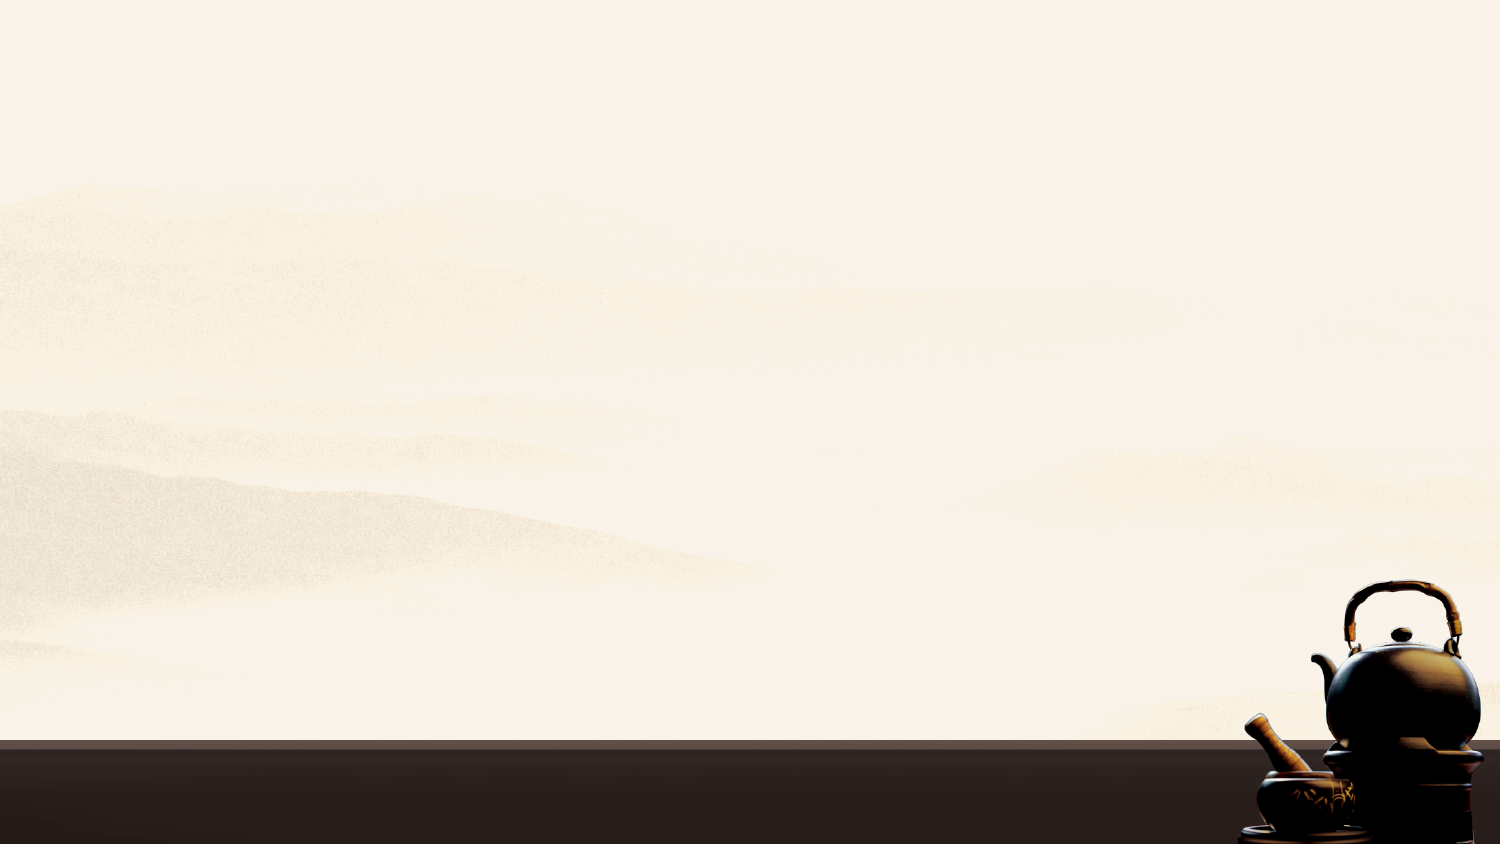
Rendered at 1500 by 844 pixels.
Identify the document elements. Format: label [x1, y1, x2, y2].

picture [0, 573, 1500, 844]
